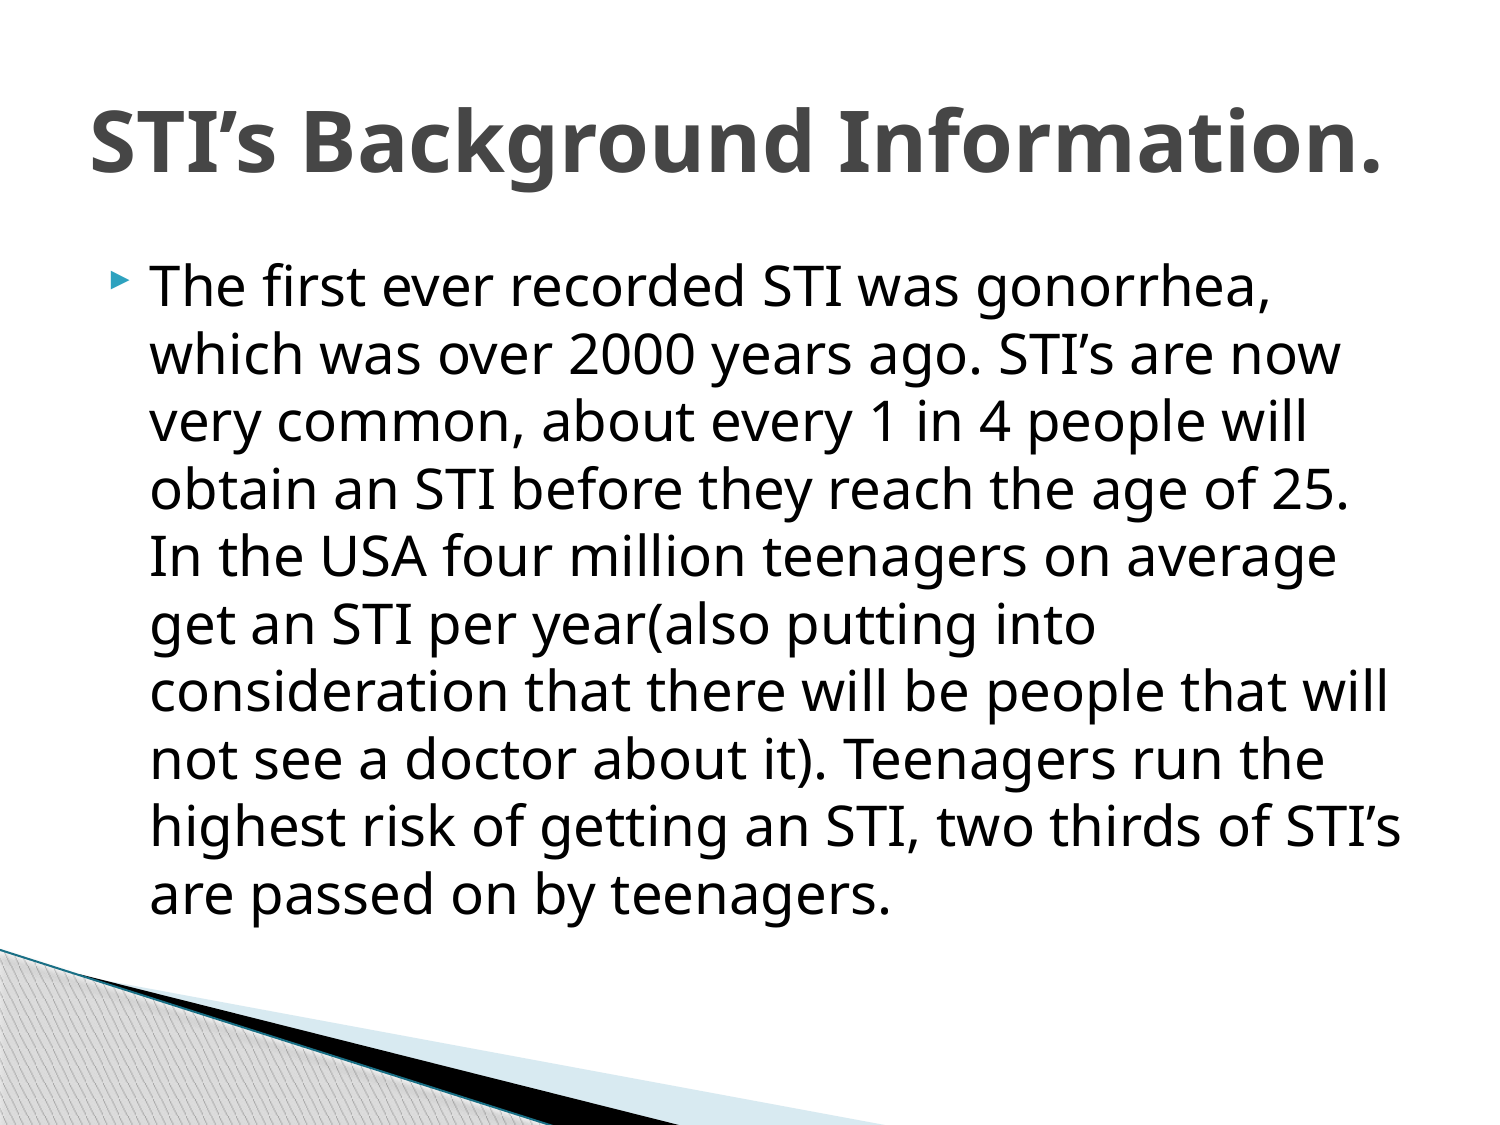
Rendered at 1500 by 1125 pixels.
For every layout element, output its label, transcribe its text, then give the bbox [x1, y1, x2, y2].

list The first ever recorded STI was gonorrhea, which was over 2000 years ago. STI’s are now very common, about every 1 in 4 people will obtain an STI before they reach the age of 25. In the USA four million teenagers on average get an STI per year(also putting into consideration that there will be people that will not see a doctor about it). Teenagers run the highest risk of getting an STI, two thirds of STI’s are passed on by teenagers. [75, 243, 1425, 986]
title STI’s Background Information. [75, 45, 1425, 233]
